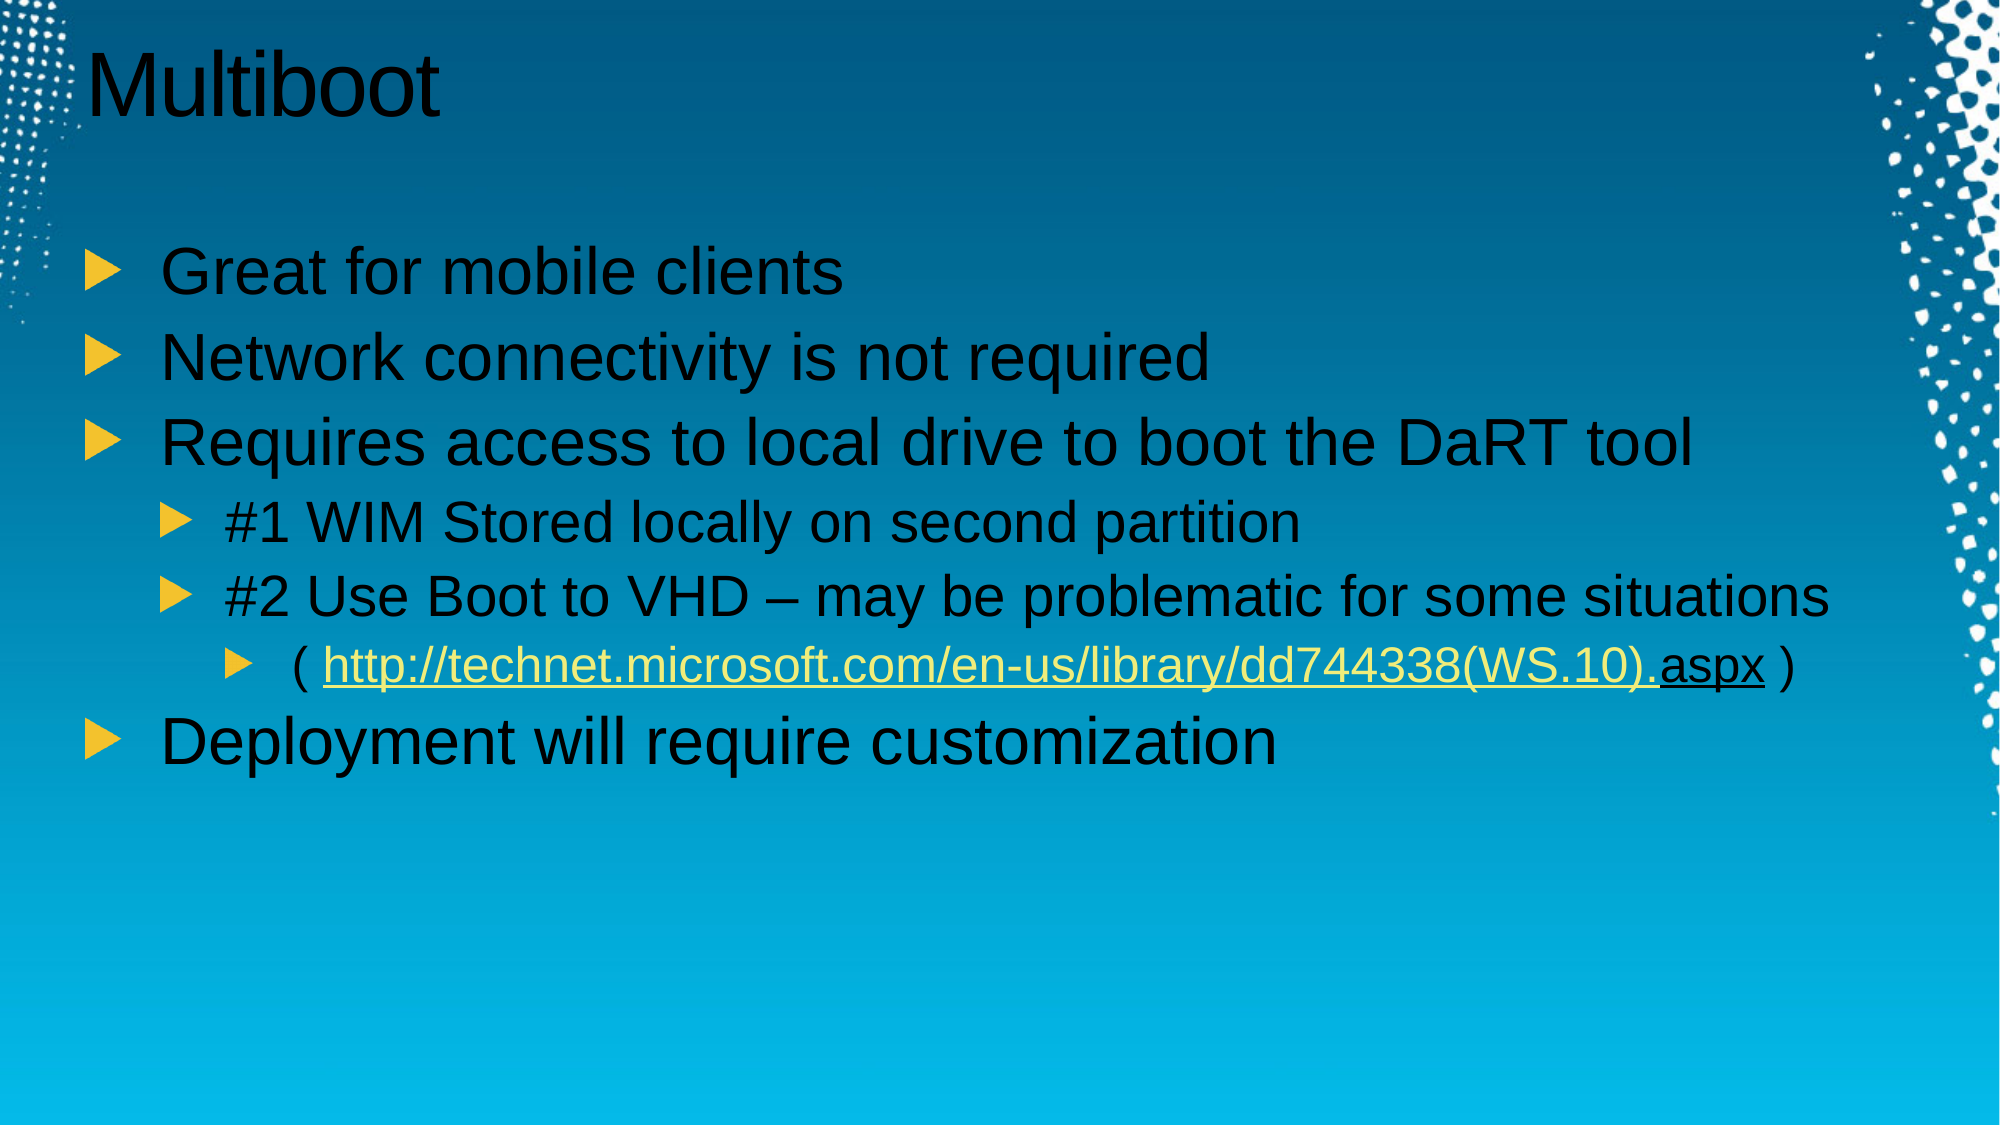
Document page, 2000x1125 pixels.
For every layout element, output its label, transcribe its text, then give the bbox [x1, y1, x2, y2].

picture [34, 101, 43, 111]
picture [1957, 187, 1971, 200]
picture [18, 13, 26, 19]
picture [1945, 213, 1955, 220]
picture [16, 22, 23, 34]
picture [1946, 525, 1956, 533]
picture [1925, 87, 1941, 99]
picture [1920, 257, 1932, 264]
picture [1981, 604, 2000, 620]
picture [1963, 278, 1976, 291]
picture [58, 32, 66, 41]
picture [226, 649, 250, 677]
picture [1992, 438, 2000, 448]
picture [1960, 392, 1970, 403]
picture [29, 27, 38, 38]
picture [0, 40, 9, 45]
picture [45, 16, 55, 24]
picture [1919, 367, 1930, 378]
picture [86, 335, 119, 374]
picture [1935, 0, 2000, 306]
picture [1914, 164, 1923, 177]
picture [1983, 404, 1992, 414]
picture [1968, 481, 1978, 492]
picture [56, 47, 64, 55]
picture [1922, 200, 1934, 207]
picture [41, 59, 48, 67]
picture [1980, 460, 1987, 469]
picture [1991, 637, 2000, 652]
picture [1970, 426, 1980, 436]
picture [1963, 335, 1972, 344]
picture [26, 57, 34, 68]
picture [86, 420, 119, 459]
picture [1914, 274, 1920, 291]
picture [1979, 657, 1995, 676]
picture [1898, 188, 1912, 198]
picture [1982, 714, 1993, 729]
picture [1932, 235, 1943, 241]
picture [1991, 747, 2000, 765]
picture [1926, 344, 1939, 358]
picture [43, 42, 49, 53]
picture [18, 0, 29, 6]
picture [1928, 399, 1939, 415]
picture [1958, 445, 1968, 460]
picture [54, 76, 60, 83]
picture [9, 84, 15, 91]
picture [33, 0, 42, 10]
picture [0, 24, 9, 33]
picture [47, 0, 57, 10]
picture [0, 155, 5, 163]
picture [86, 719, 119, 758]
picture [86, 250, 119, 289]
picture [1935, 379, 1948, 391]
picture [1963, 535, 1977, 550]
picture [1948, 413, 1958, 424]
picture [1941, 324, 1952, 332]
picture [1892, 212, 1902, 216]
picture [16, 143, 21, 151]
picture [1984, 349, 1992, 357]
picture [1938, 122, 1950, 133]
picture [1994, 382, 2000, 391]
picture [1889, 152, 1901, 166]
picture [10, 69, 17, 78]
picture [1935, 177, 1945, 189]
picture [28, 42, 36, 53]
picture [1935, 431, 1946, 449]
picture [1990, 492, 2000, 505]
picture [1946, 155, 1961, 167]
picture [1955, 246, 1965, 256]
picture [30, 14, 40, 23]
picture [1972, 312, 1985, 322]
picture [1914, 308, 1929, 326]
picture [1953, 301, 1962, 312]
picture [31, 131, 37, 138]
picture [3, 10, 11, 18]
picture [1995, 582, 2000, 595]
picture [1925, 141, 1935, 155]
picture [1988, 547, 2000, 561]
picture [1930, 291, 1941, 297]
picture [38, 74, 47, 80]
picture [17, 129, 23, 136]
picture [24, 72, 32, 79]
picture [1972, 570, 1986, 583]
picture [13, 41, 25, 49]
picture [161, 503, 190, 536]
picture [1929, 27, 1945, 45]
picture [1973, 368, 1982, 380]
picture [1974, 683, 1985, 694]
title Multiboot [85, 37, 1914, 138]
picture [161, 577, 190, 611]
picture [1963, 589, 1976, 607]
picture [42, 31, 53, 39]
picture [1993, 321, 2000, 339]
picture [1921, 0, 1934, 8]
picture [1950, 359, 1960, 366]
picture [1915, 109, 1924, 119]
picture [1969, 625, 1985, 642]
picture [1952, 502, 1967, 516]
picture [1911, 223, 1918, 230]
picture [1988, 691, 2000, 709]
picture [1955, 557, 1965, 573]
picture [33, 116, 40, 124]
picture [11, 55, 21, 64]
picture [55, 62, 62, 69]
picture [33, 88, 42, 97]
picture [1942, 465, 1958, 483]
picture [1978, 517, 1987, 527]
picture [6, 97, 12, 105]
picture [1942, 269, 1953, 276]
list Great for mobile clients Network connectivity is not required Requires access to local drive to boot the DaRT tool #1 WIM Stored locally on second partition #2 Use Boot to VHD – may be problematic for some situations ( http://technet.microsoft.com/en-us/library/dd744338(WS.10).aspx ) Deployment will require customization [85, 237, 1914, 799]
